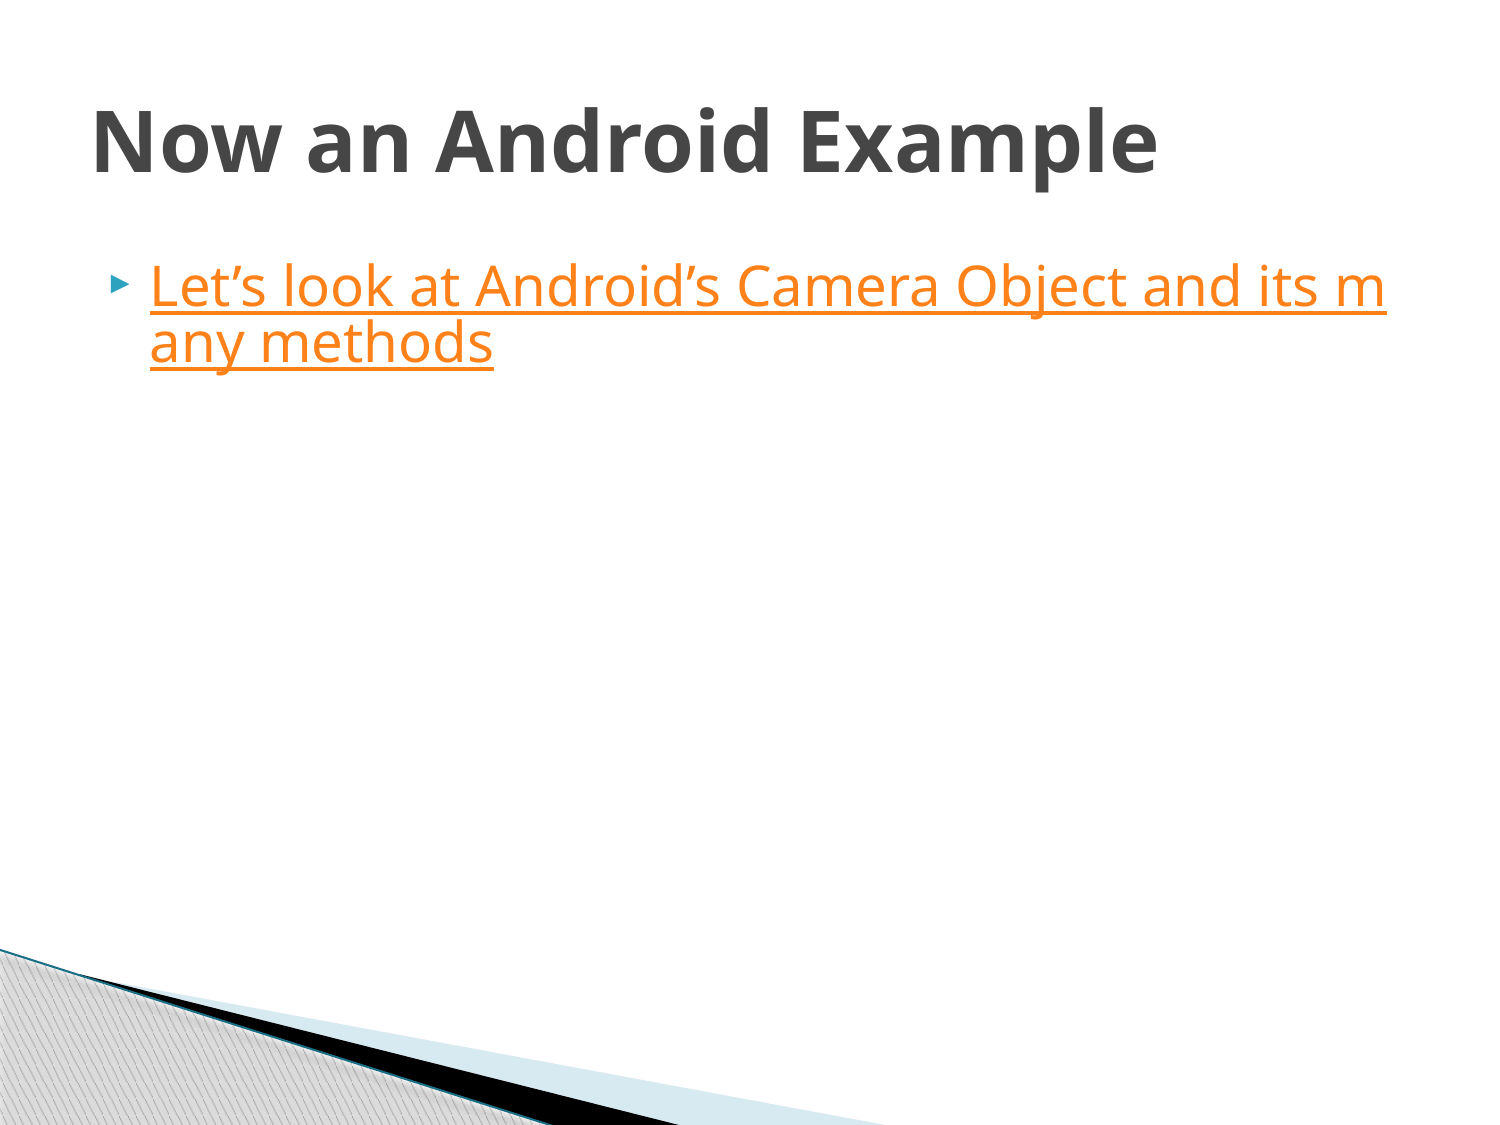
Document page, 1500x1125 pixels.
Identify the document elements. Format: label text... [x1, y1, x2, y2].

title Now an Android Example [75, 45, 1425, 233]
list Let’s look at Android’s Camera Object and its many methods [75, 243, 1425, 986]
